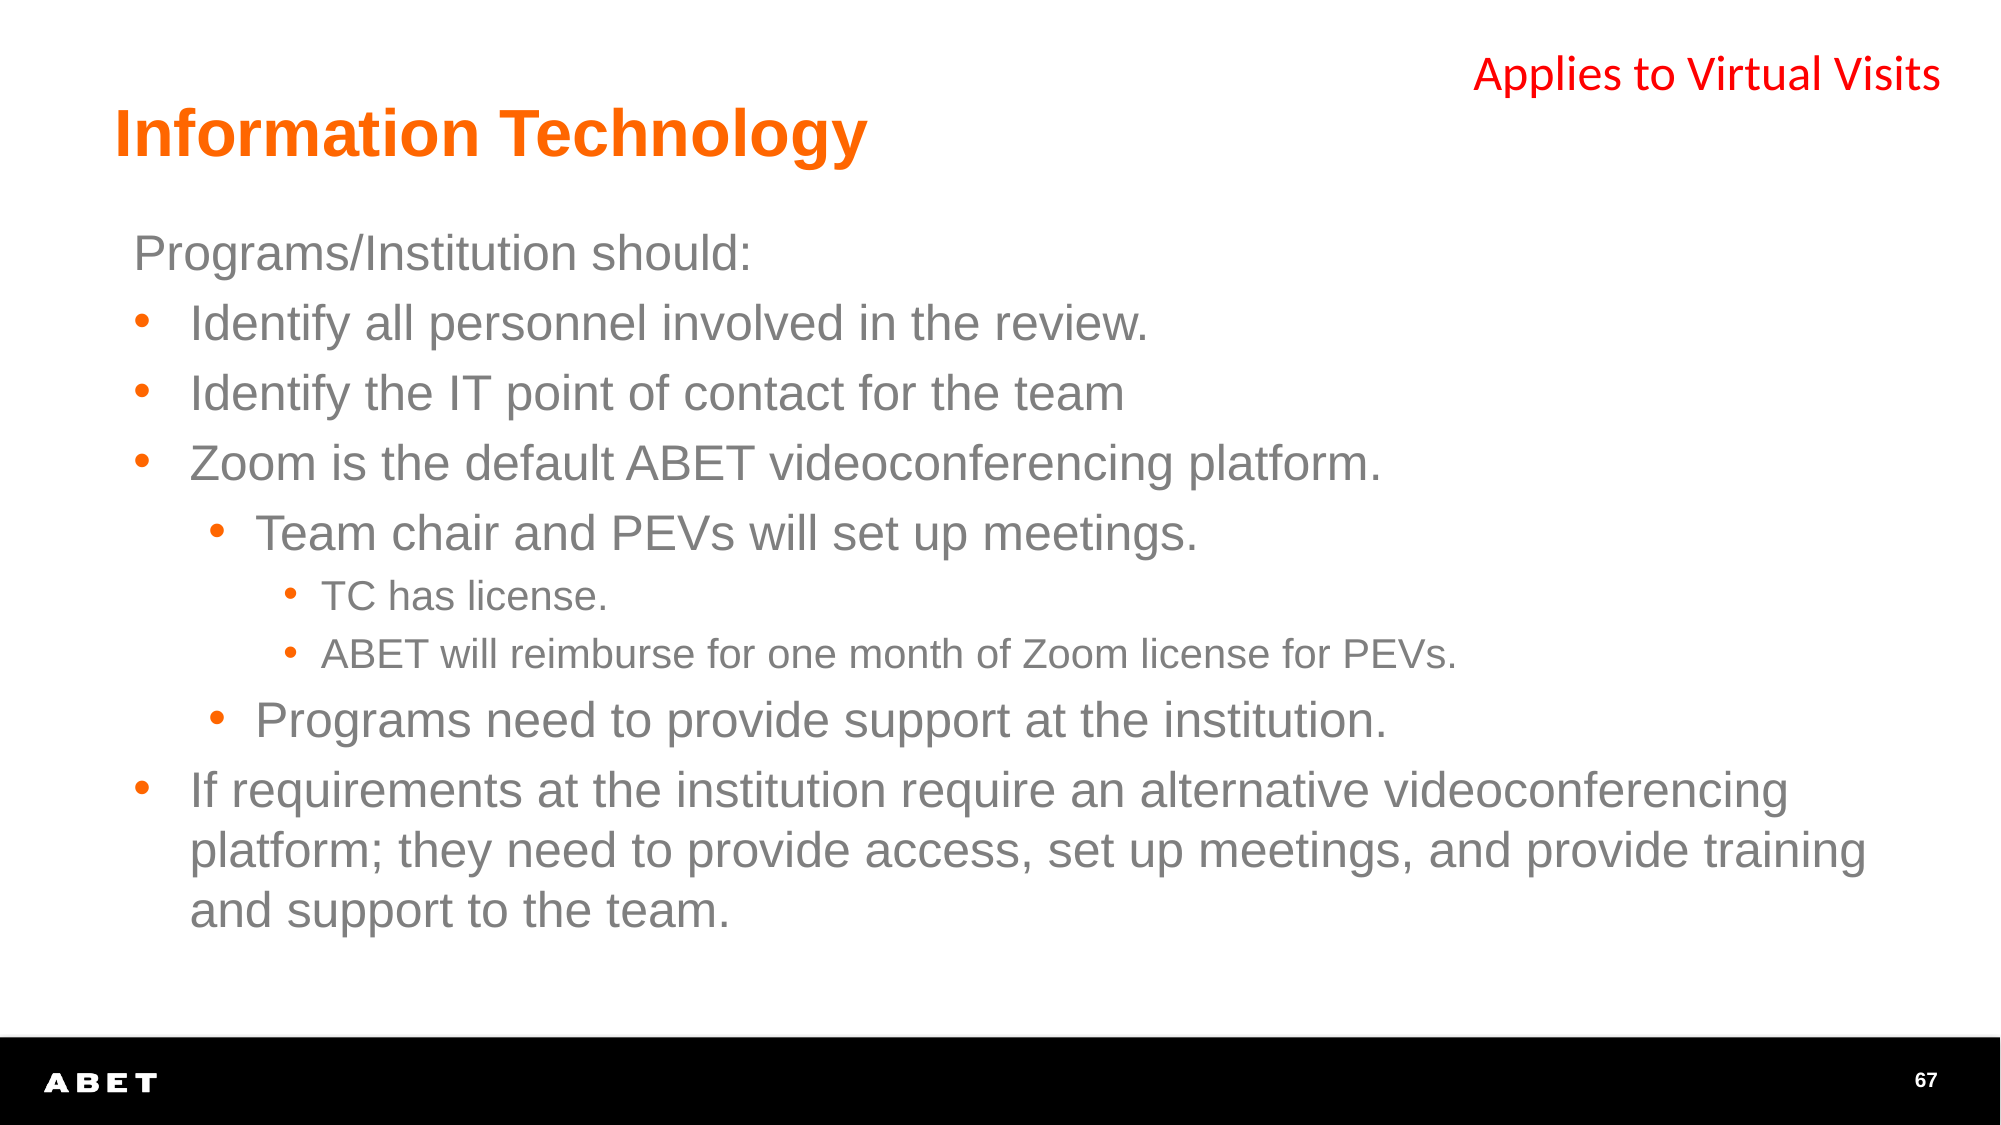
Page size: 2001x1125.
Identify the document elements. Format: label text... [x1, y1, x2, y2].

text_box Applies to Virtual Visits [1458, 32, 1957, 108]
list Programs/Institution should: Identify all personnel involved in the review. Identify the IT point of contact for the team Zoom is the default ABET videoconferencing platform. Team chair and PEVs will set up meetings. TC has license. ABET will reimburse for one month of Zoom license for PEVs. Programs need to provide support at the institution. If requirements at the institution require an alternative videoconferencing platform; they need to provide access, set up meetings, and provide training and support to the team. [118, 213, 1900, 1009]
title Information Technology [99, 82, 1900, 213]
picture [16, 1052, 184, 1113]
